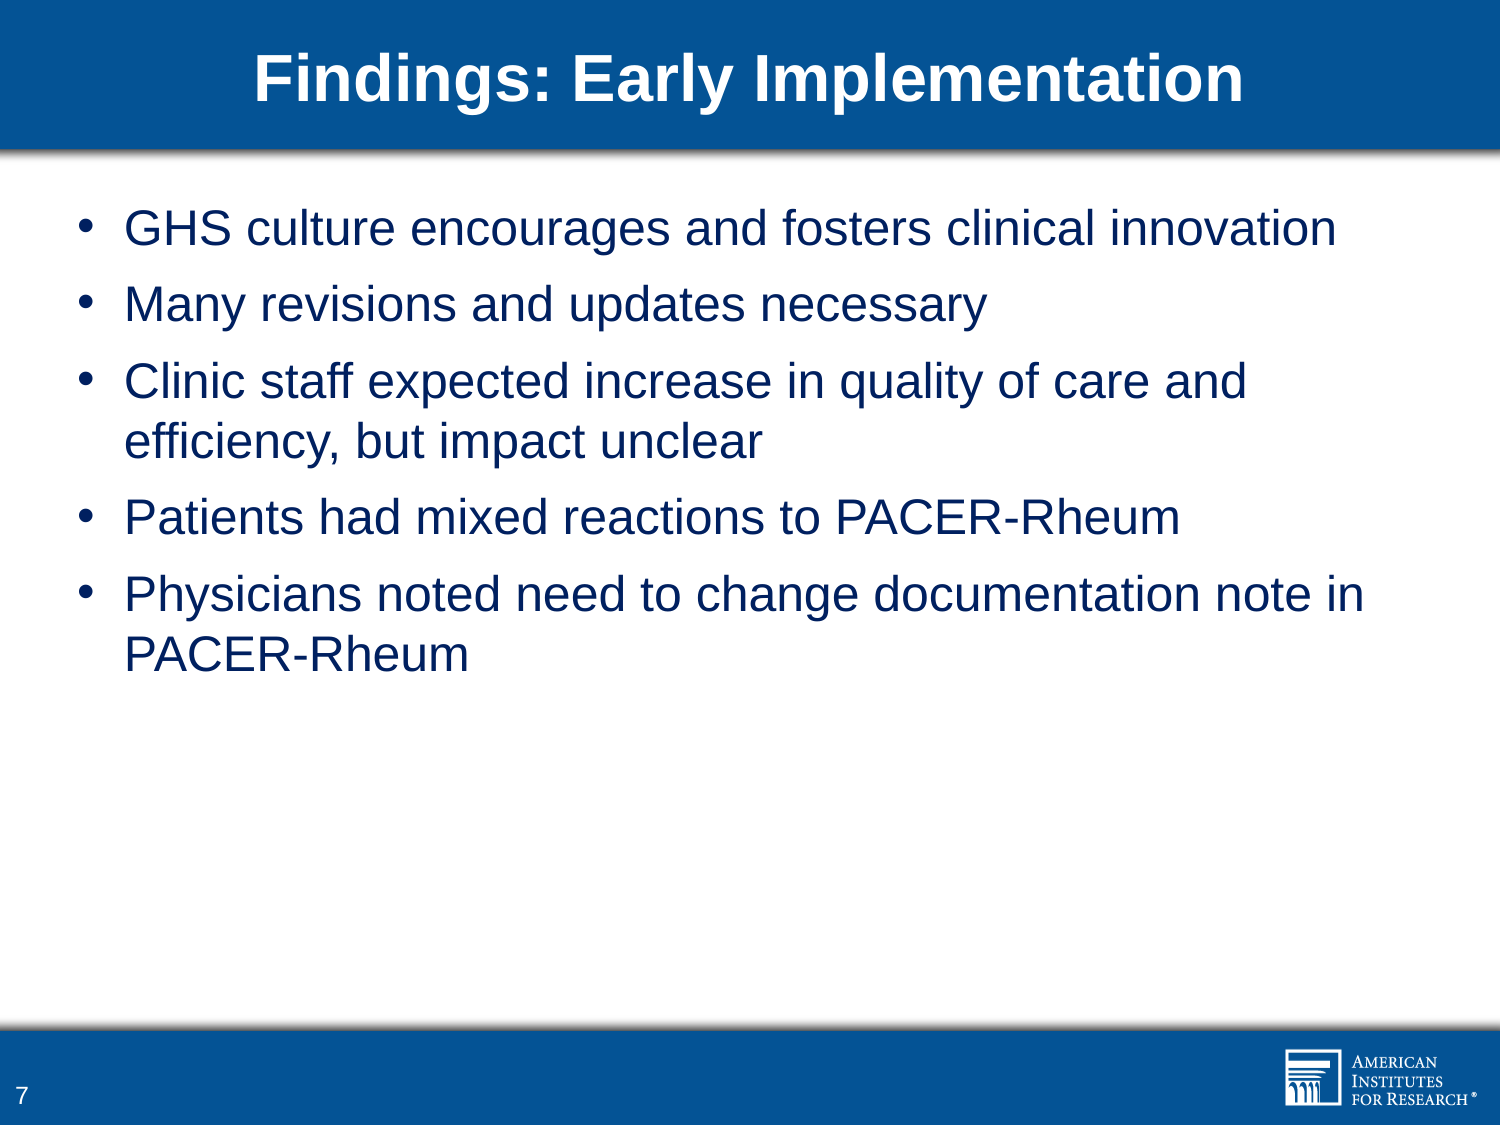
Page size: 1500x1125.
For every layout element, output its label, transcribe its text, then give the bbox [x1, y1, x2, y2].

title Findings: Early Implementation [0, 0, 1500, 151]
slide_number 7 [0, 1065, 350, 1125]
picture [0, 151, 1500, 1125]
list GHS culture encourages and fosters clinical innovation Many revisions and updates necessary Clinic staff expected increase in quality of care and efficiency, but impact unclear Patients had mixed reactions to PACER-Rheum Physicians noted need to change documentation note in PACER-Rheum [61, 187, 1438, 1013]
